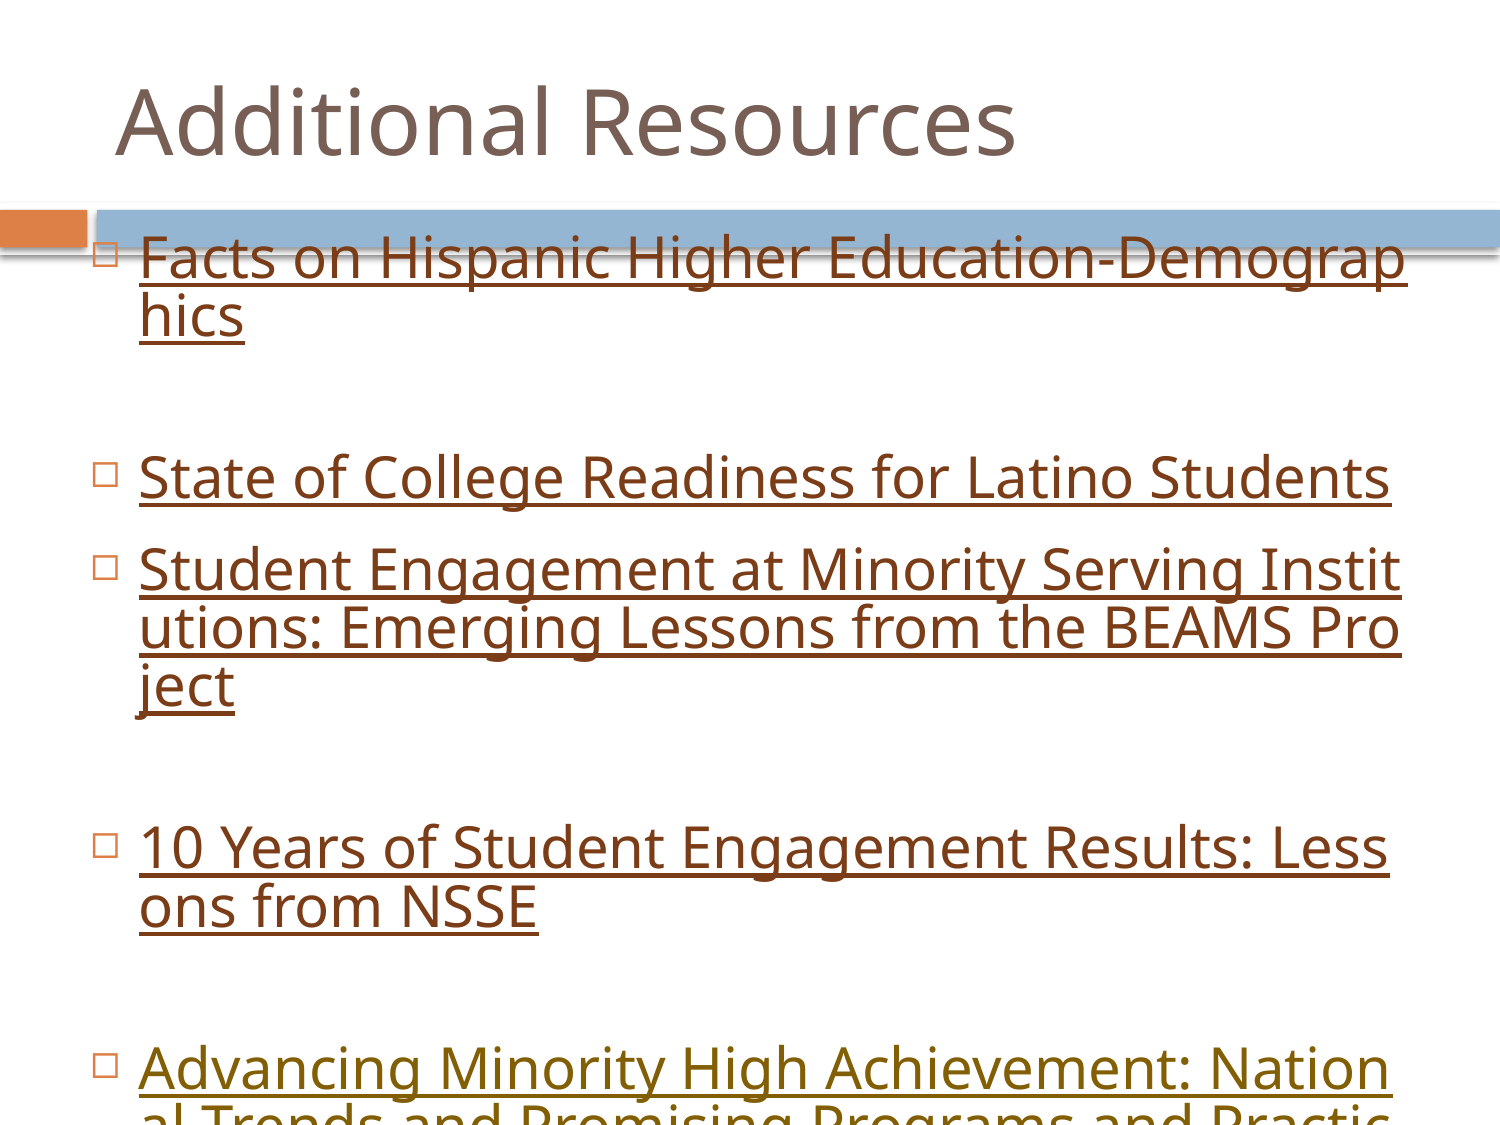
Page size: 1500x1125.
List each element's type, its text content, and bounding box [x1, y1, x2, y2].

list Facts on Hispanic Higher Education-Demographics State of College Readiness for Latino Students Student Engagement at Minority Serving Institutions: Emerging Lessons from the BEAMS Project 10 Years of Student Engagement Results: Lessons from NSSE Advancing Minority High Achievement: National Trends and Promising Programs and Practices [74, 212, 1426, 956]
title Additional Resources [100, 37, 1439, 201]
